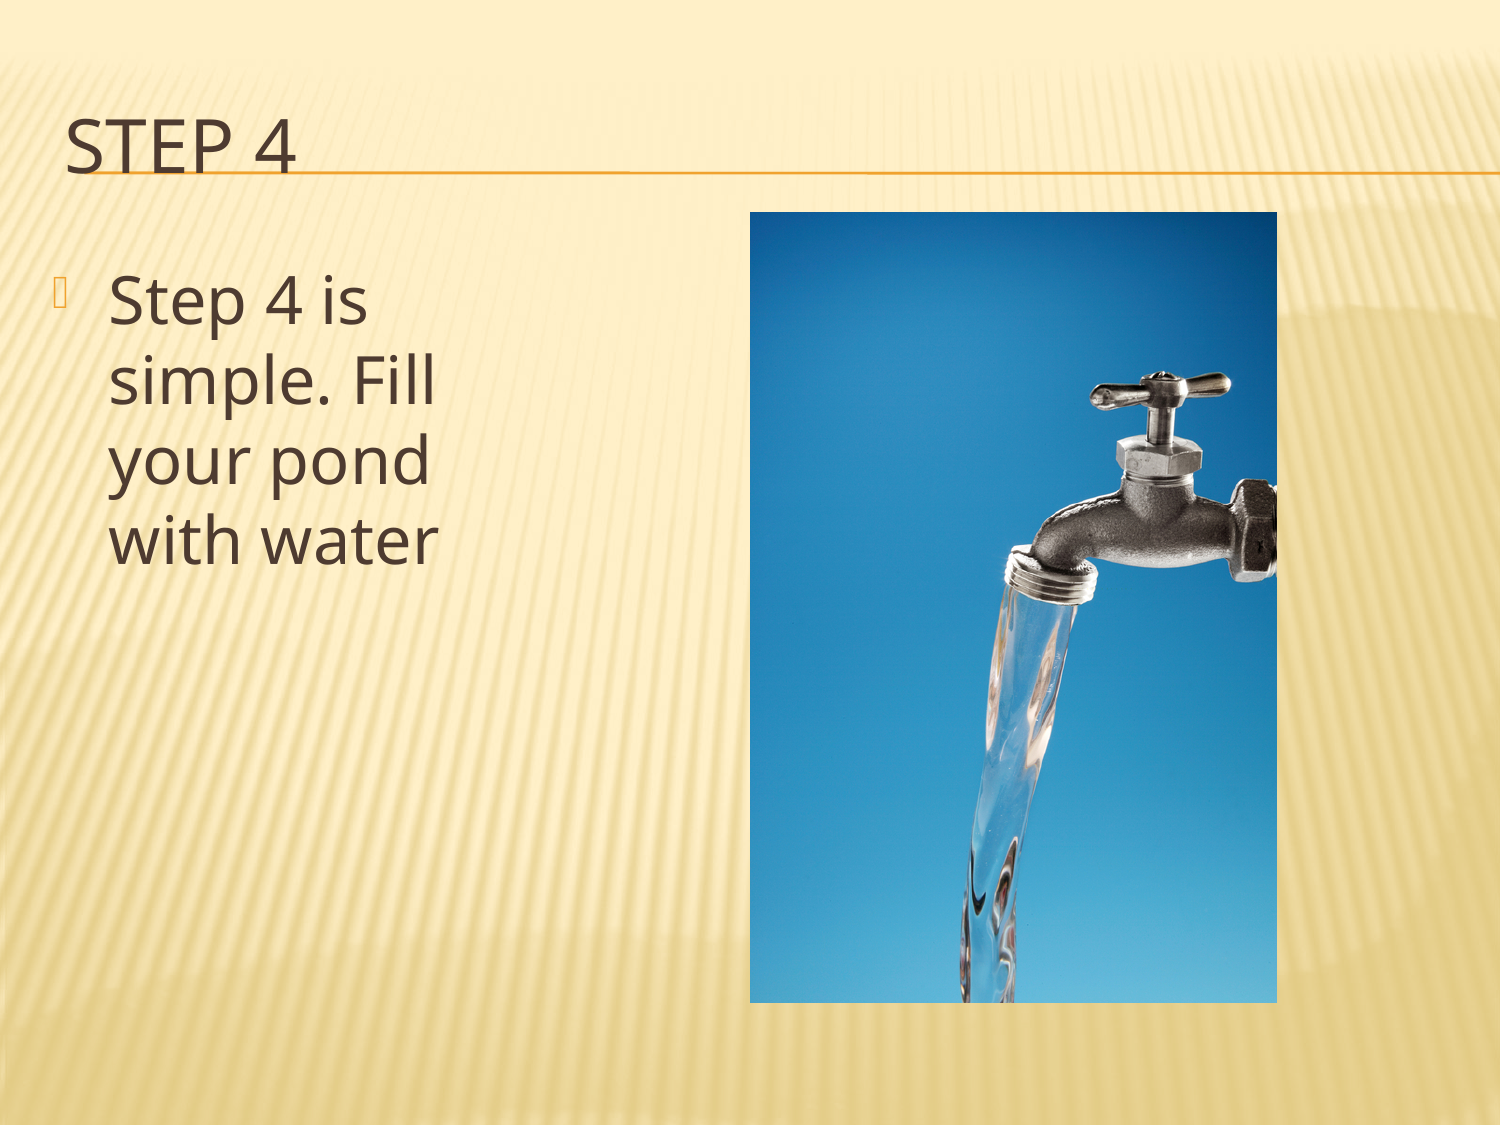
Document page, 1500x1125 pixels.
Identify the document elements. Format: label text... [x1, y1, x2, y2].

picture [749, 212, 1277, 1003]
list Step 4 is simple. Fill your pond with water [37, 249, 538, 988]
title Step 4 [50, 75, 1475, 213]
